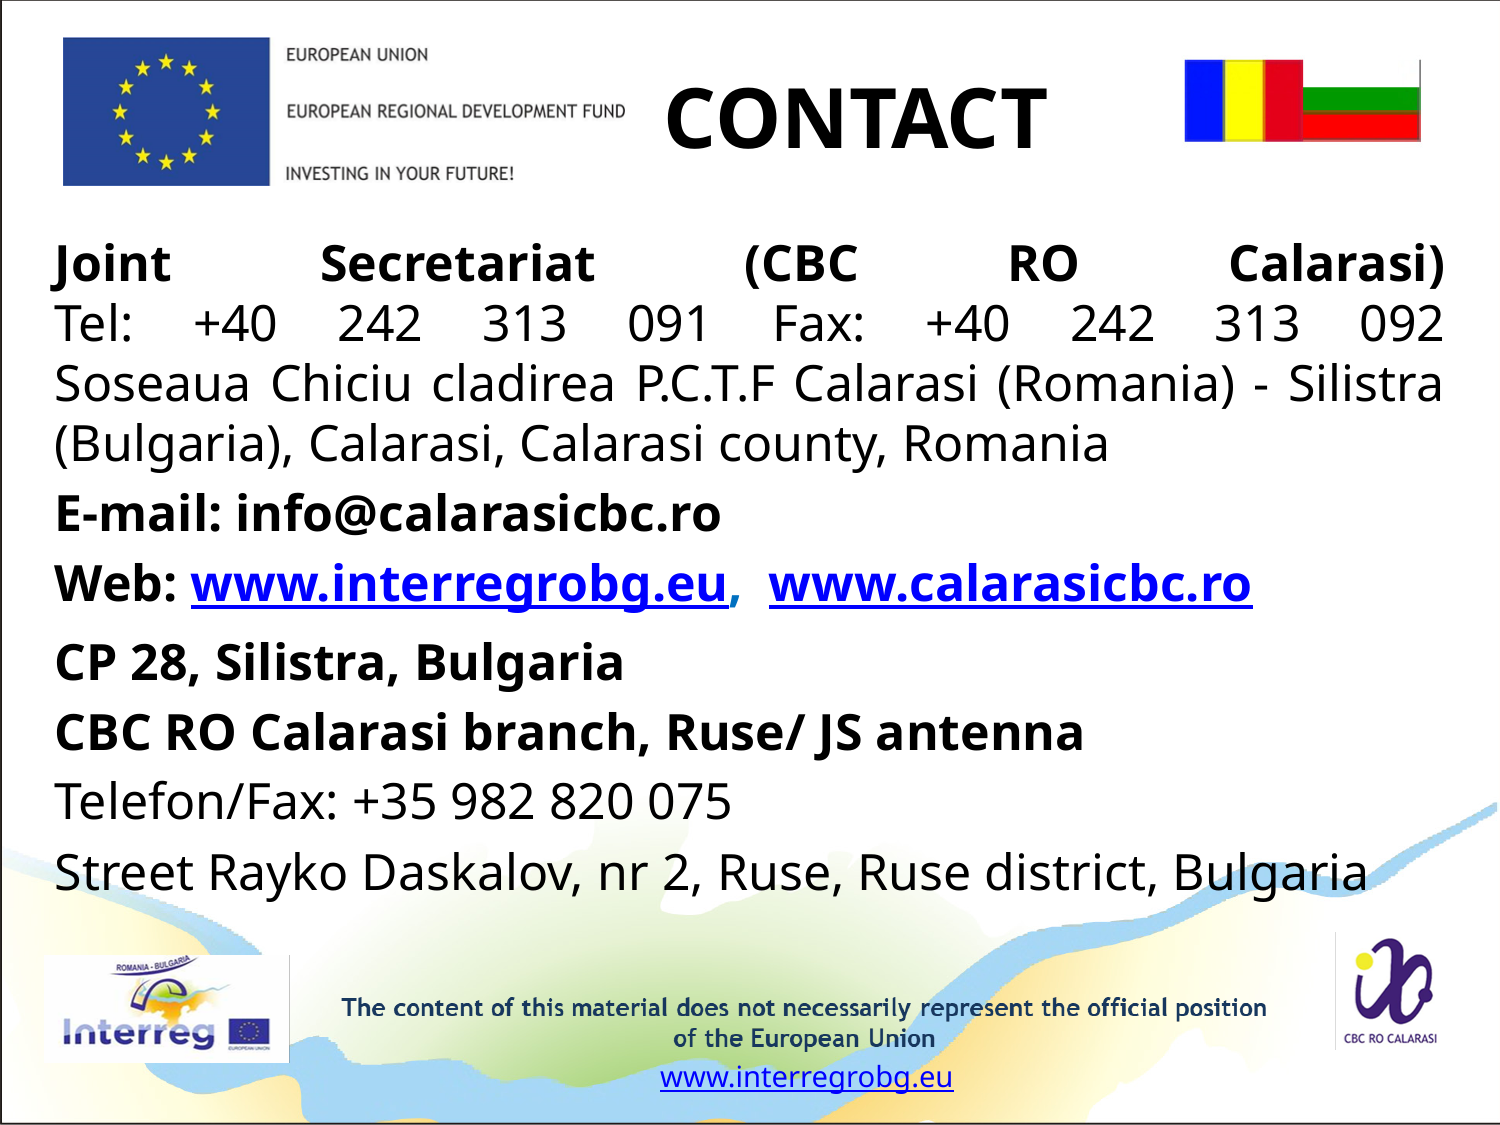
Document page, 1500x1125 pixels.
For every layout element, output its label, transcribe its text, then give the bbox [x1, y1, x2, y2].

text_box Joint Secretariat (CBC RO Calarasi) Tel: +40 242 313 091 Fax: +40 242 313 092 Soseaua Chiciu cladirea P.C.T.F Calarasi (Romania) - Silistra (Bulgaria), Calarasi, Calarasi county, Romania E-mail: info@calarasicbc.ro Web: www.interregrobg.eu, www.calarasicbc.ro CP 28, Silistra, Bulgaria CBC RO Calarasi branch, Ruse/ JS antenna Telefon/Fax: +35 982 820 075 Street Rayko Daskalov, nr 2, Ruse, Ruse district, Bulgaria [39, 224, 1461, 909]
list [37, 212, 1388, 956]
picture [0, 0, 1500, 1125]
text_box www.interregrobg.eu [645, 1075, 969, 1106]
title CONTACT [629, 56, 1088, 175]
